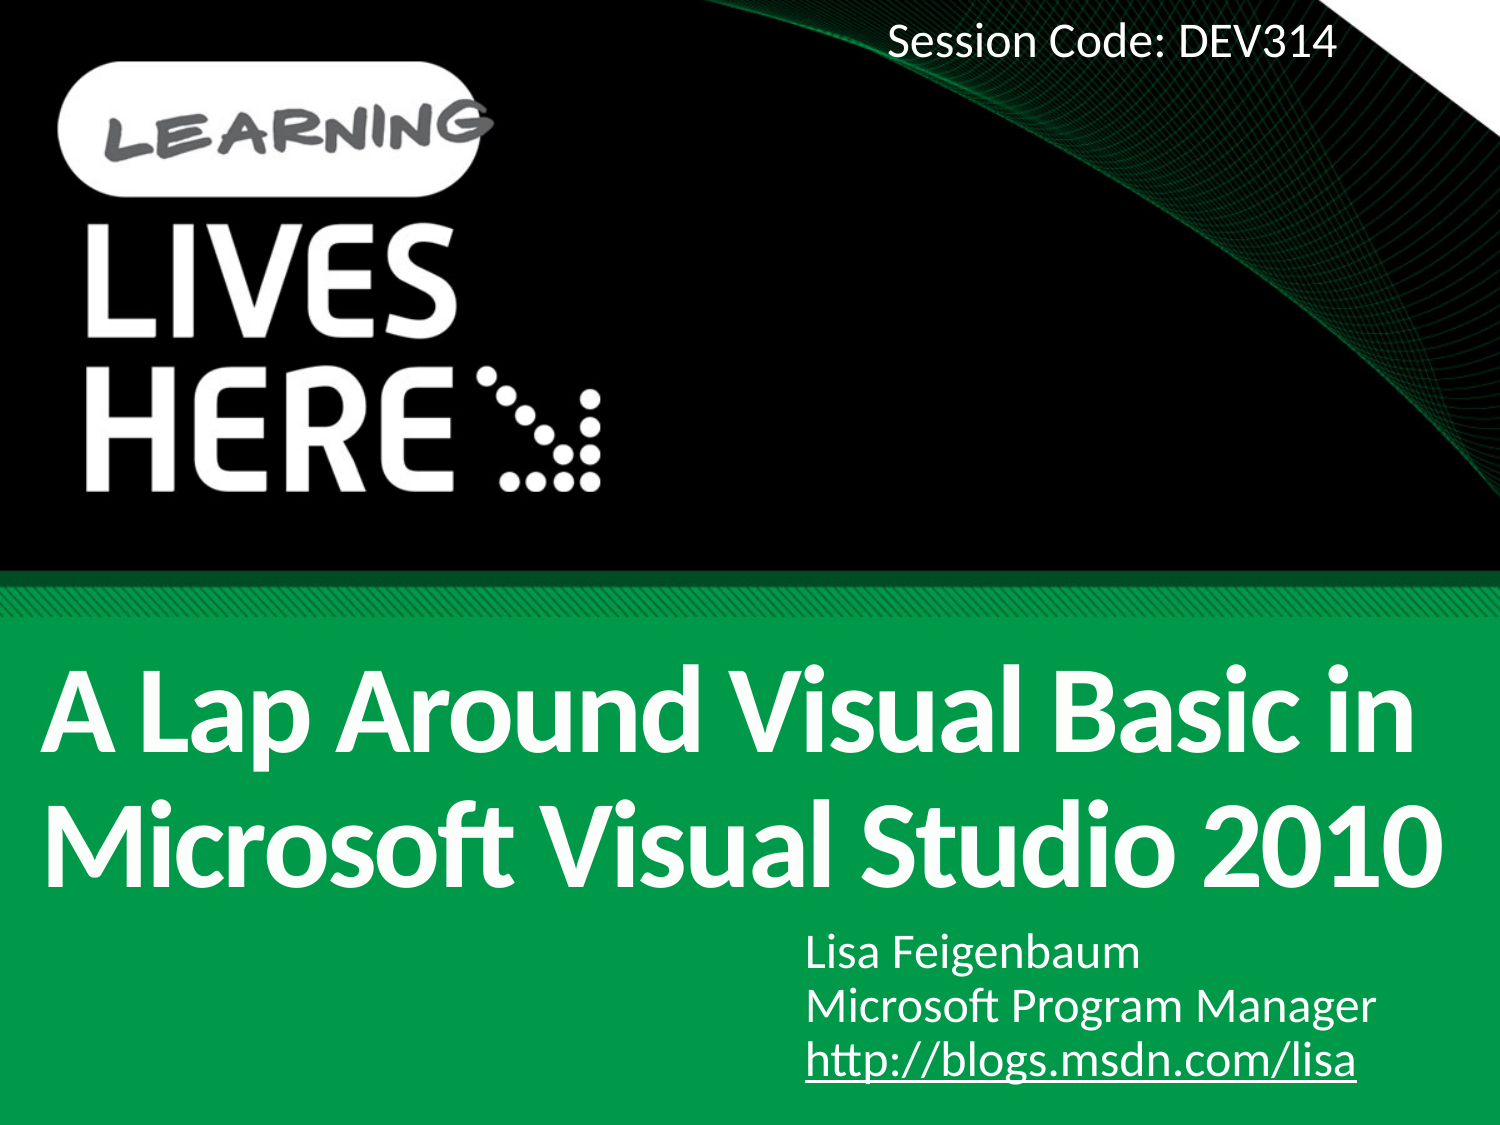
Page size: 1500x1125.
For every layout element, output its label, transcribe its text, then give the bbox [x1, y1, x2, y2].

text_box Session Code: DEV314 [887, 14, 1394, 91]
title A Lap Around Visual Basic in Microsoft Visual Studio 2010 [40, 644, 1460, 864]
picture [0, 0, 1500, 1125]
subtitle Lisa Feigenbaum Microsoft Program Manager http://blogs.msdn.com/lisa [804, 925, 1431, 1001]
